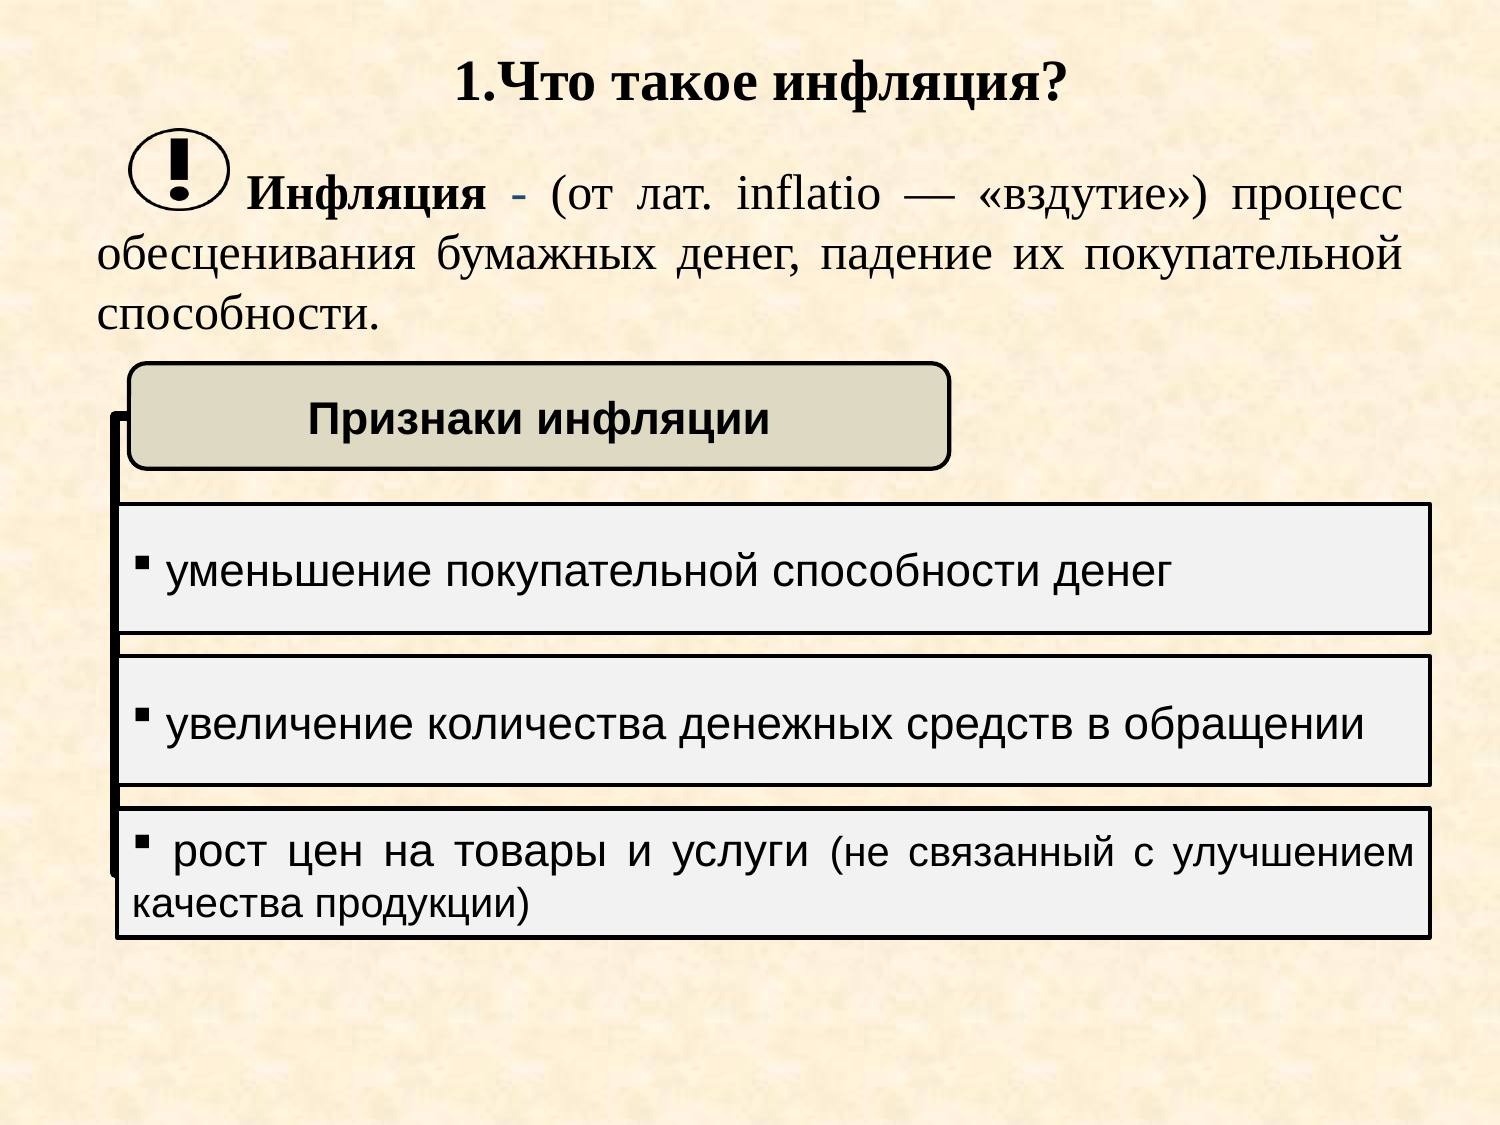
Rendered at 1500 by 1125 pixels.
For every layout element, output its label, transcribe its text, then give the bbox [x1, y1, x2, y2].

text_box 1.Что такое инфляция? [58, 35, 1465, 120]
text_box Признаки инфляции [126, 361, 952, 471]
text_box рост цен на товары и услуги (не связанный с улучшением качества продукции) [115, 806, 1432, 940]
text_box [116, 415, 130, 874]
text_box Инфляция - (от лат. inflatio — «вздутие») процесс обесценивания бумажных денег, падение их покупательной способности. [81, 152, 1418, 348]
text_box уменьшение покупательной способности денег [134, 502, 1432, 635]
text_box увеличение количества денежных средств в обращении [134, 654, 1432, 787]
picture [0, 0, 1500, 1125]
